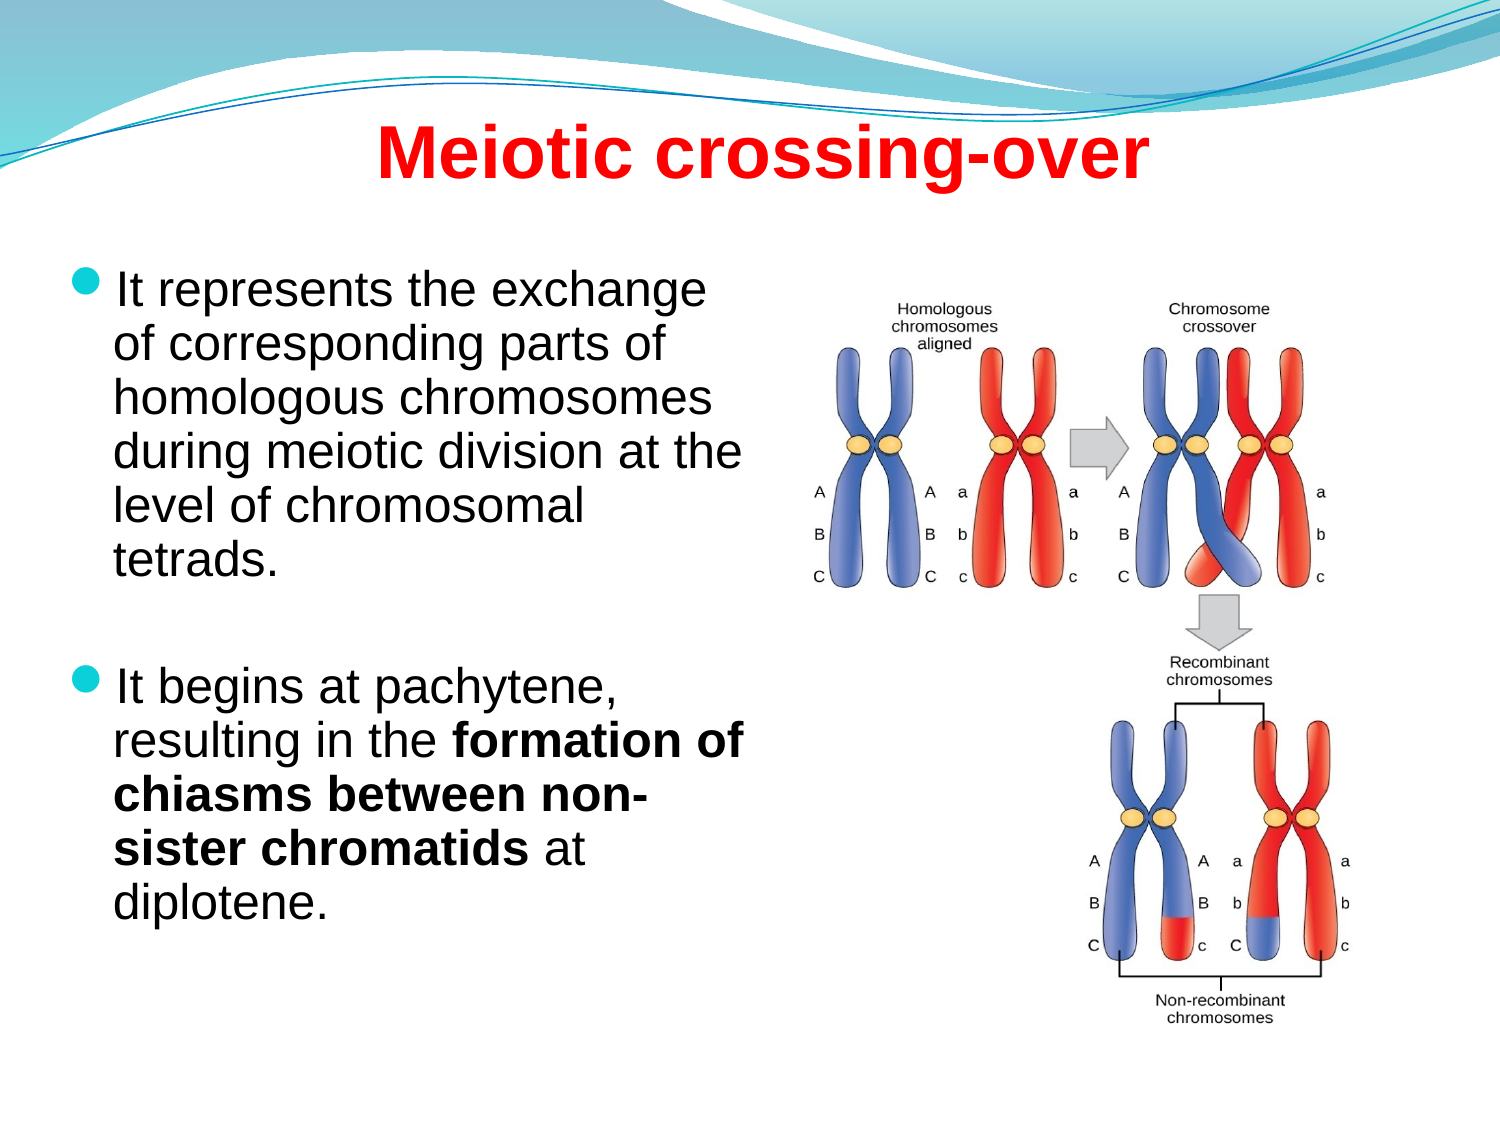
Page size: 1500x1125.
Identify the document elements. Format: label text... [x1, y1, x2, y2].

list It represents the exchange of corresponding parts of homologous chromosomes during meiotic division at the level of chromosomal tetrads. It begins at pachytene, resulting in the formation of chiasms between non-sister chromatids at diplotene. [53, 255, 762, 1047]
picture [812, 302, 1353, 1024]
title Meiotic crossing-over [88, 54, 1439, 243]
